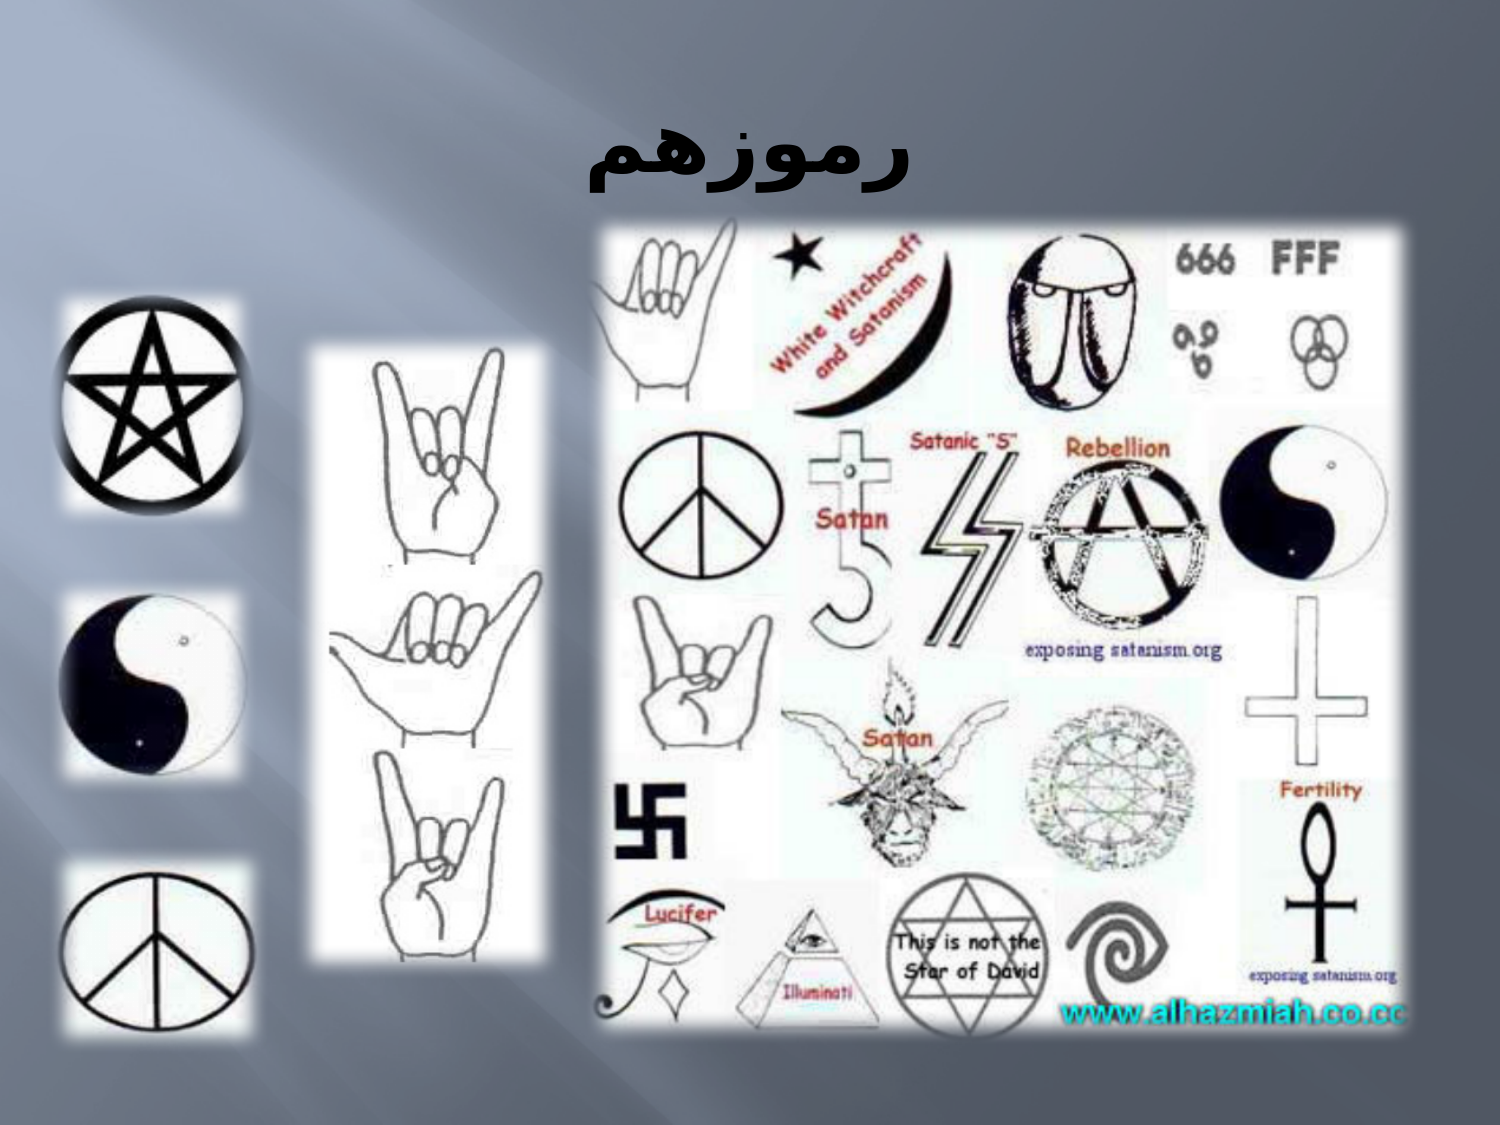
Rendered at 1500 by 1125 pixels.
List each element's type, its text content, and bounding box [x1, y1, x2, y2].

picture [292, 327, 562, 980]
picture [46, 573, 258, 797]
picture [585, 210, 1420, 1045]
picture [46, 843, 270, 1055]
title رموزهم [75, 45, 1425, 233]
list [46, 280, 258, 530]
